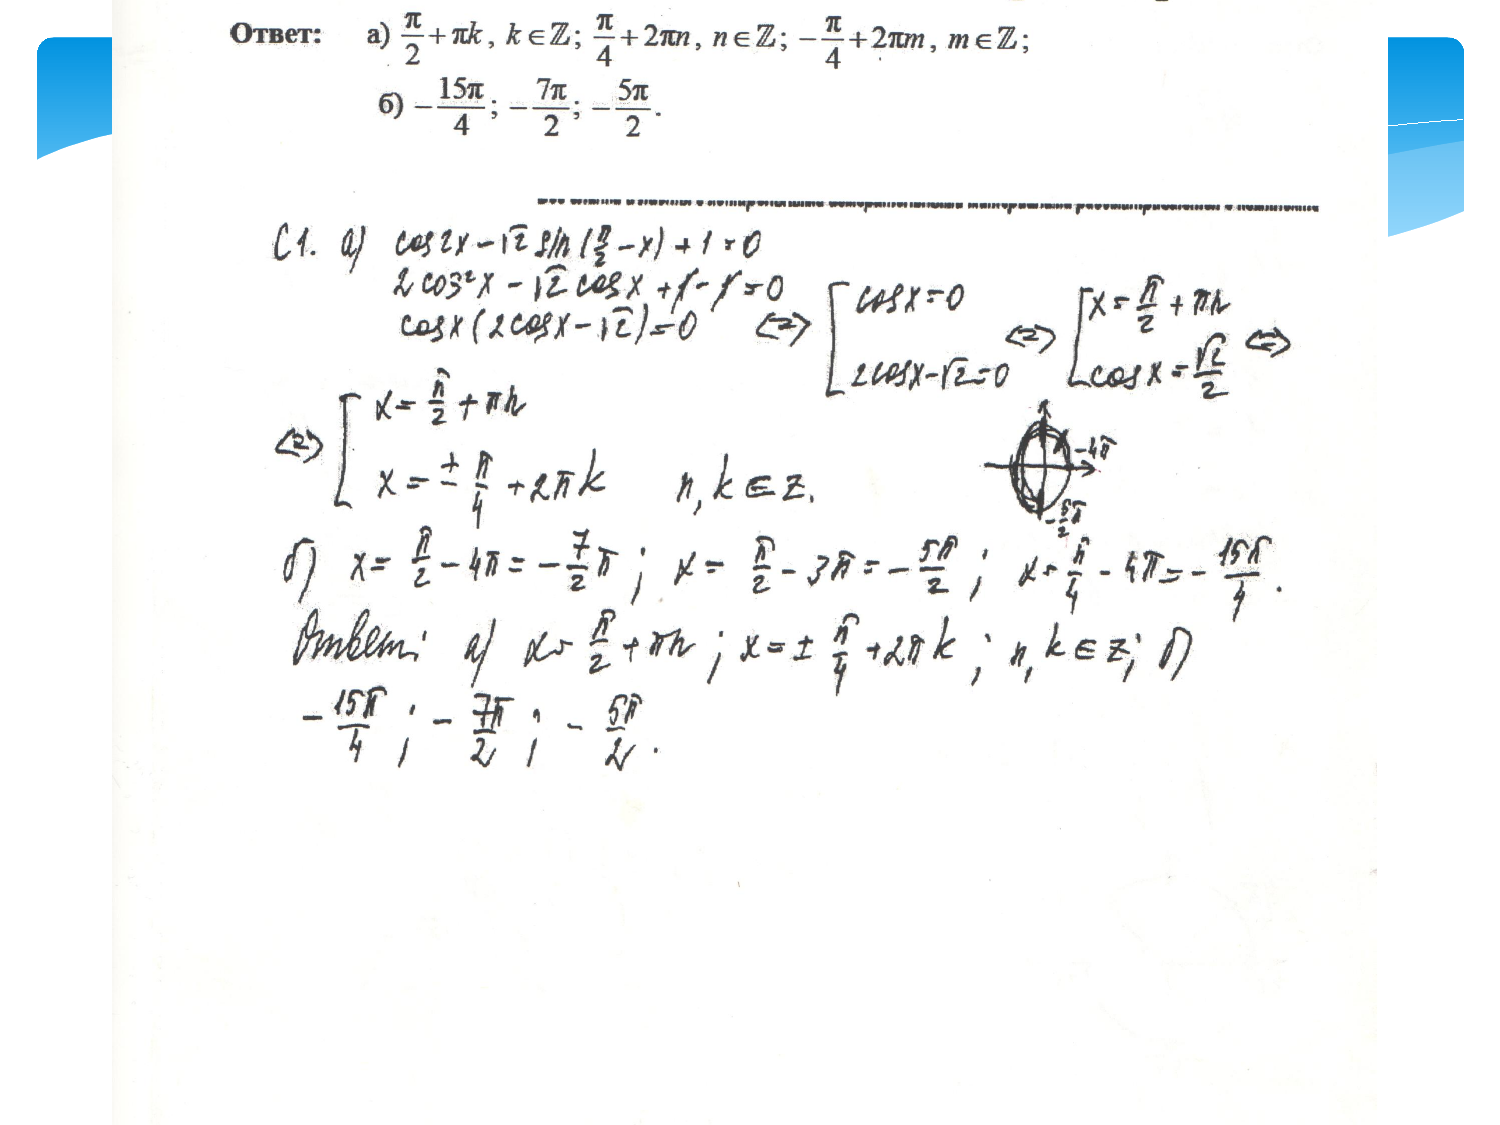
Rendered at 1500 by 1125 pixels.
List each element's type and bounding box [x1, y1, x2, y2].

picture [112, 0, 1388, 1125]
